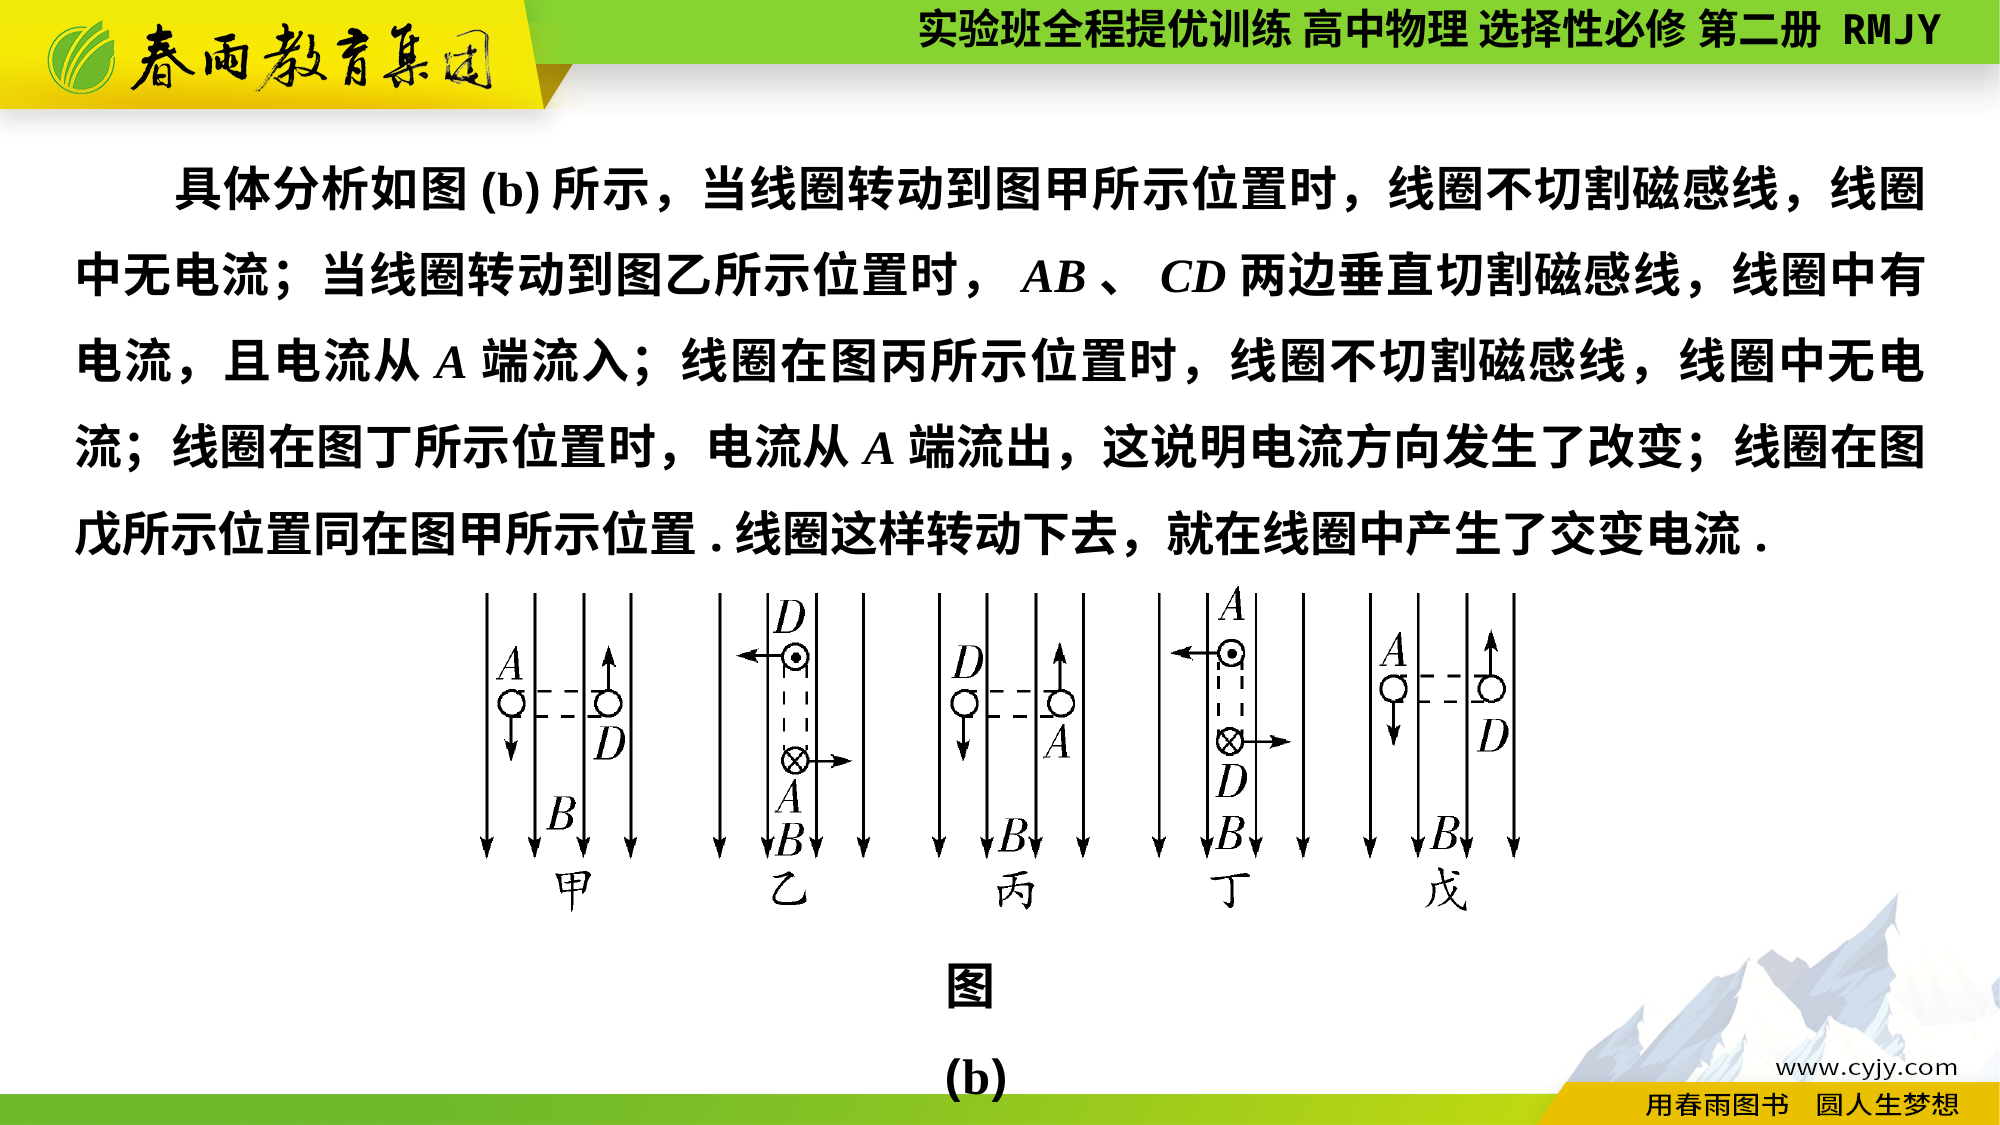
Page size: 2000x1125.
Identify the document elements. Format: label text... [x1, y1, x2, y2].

text_box 图(b) [930, 920, 1073, 1022]
list 具体分析如图(b)所示，当线圈转动到图甲所示位置时，线圈不切割磁感线，线圈中无电流；当线圈转动到图乙所示位置时，AB、CD两边垂直切割磁感线，线圈中有电流，且电流从A端流入；线圈在图丙所示位置时，线圈不切割磁感线，线圈中无电流；线圈在图丁所示位置时，电流从A端流出，这说明电流方向发生了改变；线圈在图戊所示位置同在图甲所示位置.线圈这样转动下去，就在线圈中产生了交变电流. [59, 122, 1944, 560]
picture [0, 0, 2000, 1125]
